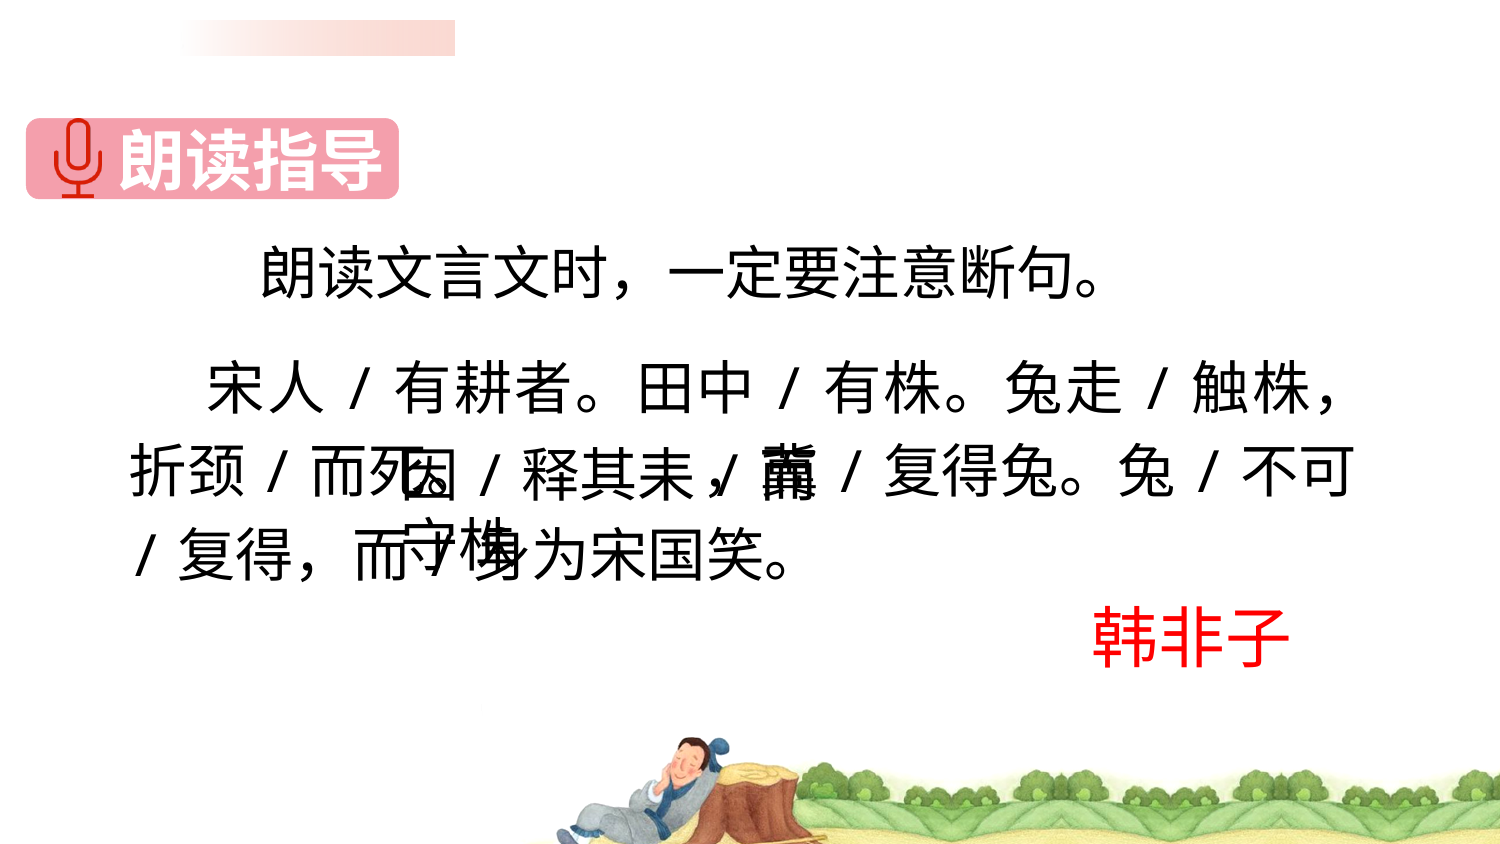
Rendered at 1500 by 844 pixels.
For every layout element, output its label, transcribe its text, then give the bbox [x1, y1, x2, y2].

text_box [25, 117, 103, 200]
text_box 朗读文言文时，一定要注意断句。 宋人/有耕者。田中/有株。兔走/触株，折颈/而死。 ，冀/复得兔。兔/不可/复得，而/身为宋国笑。 [117, 217, 1383, 818]
picture [468, 703, 1500, 844]
picture [38, 118, 118, 198]
text_box [0, 18, 453, 61]
text_box 朗读指导 [103, 110, 417, 206]
text_box 韩非子 [1087, 596, 1325, 674]
text_box 因/释其耒/而守株 [385, 430, 884, 586]
